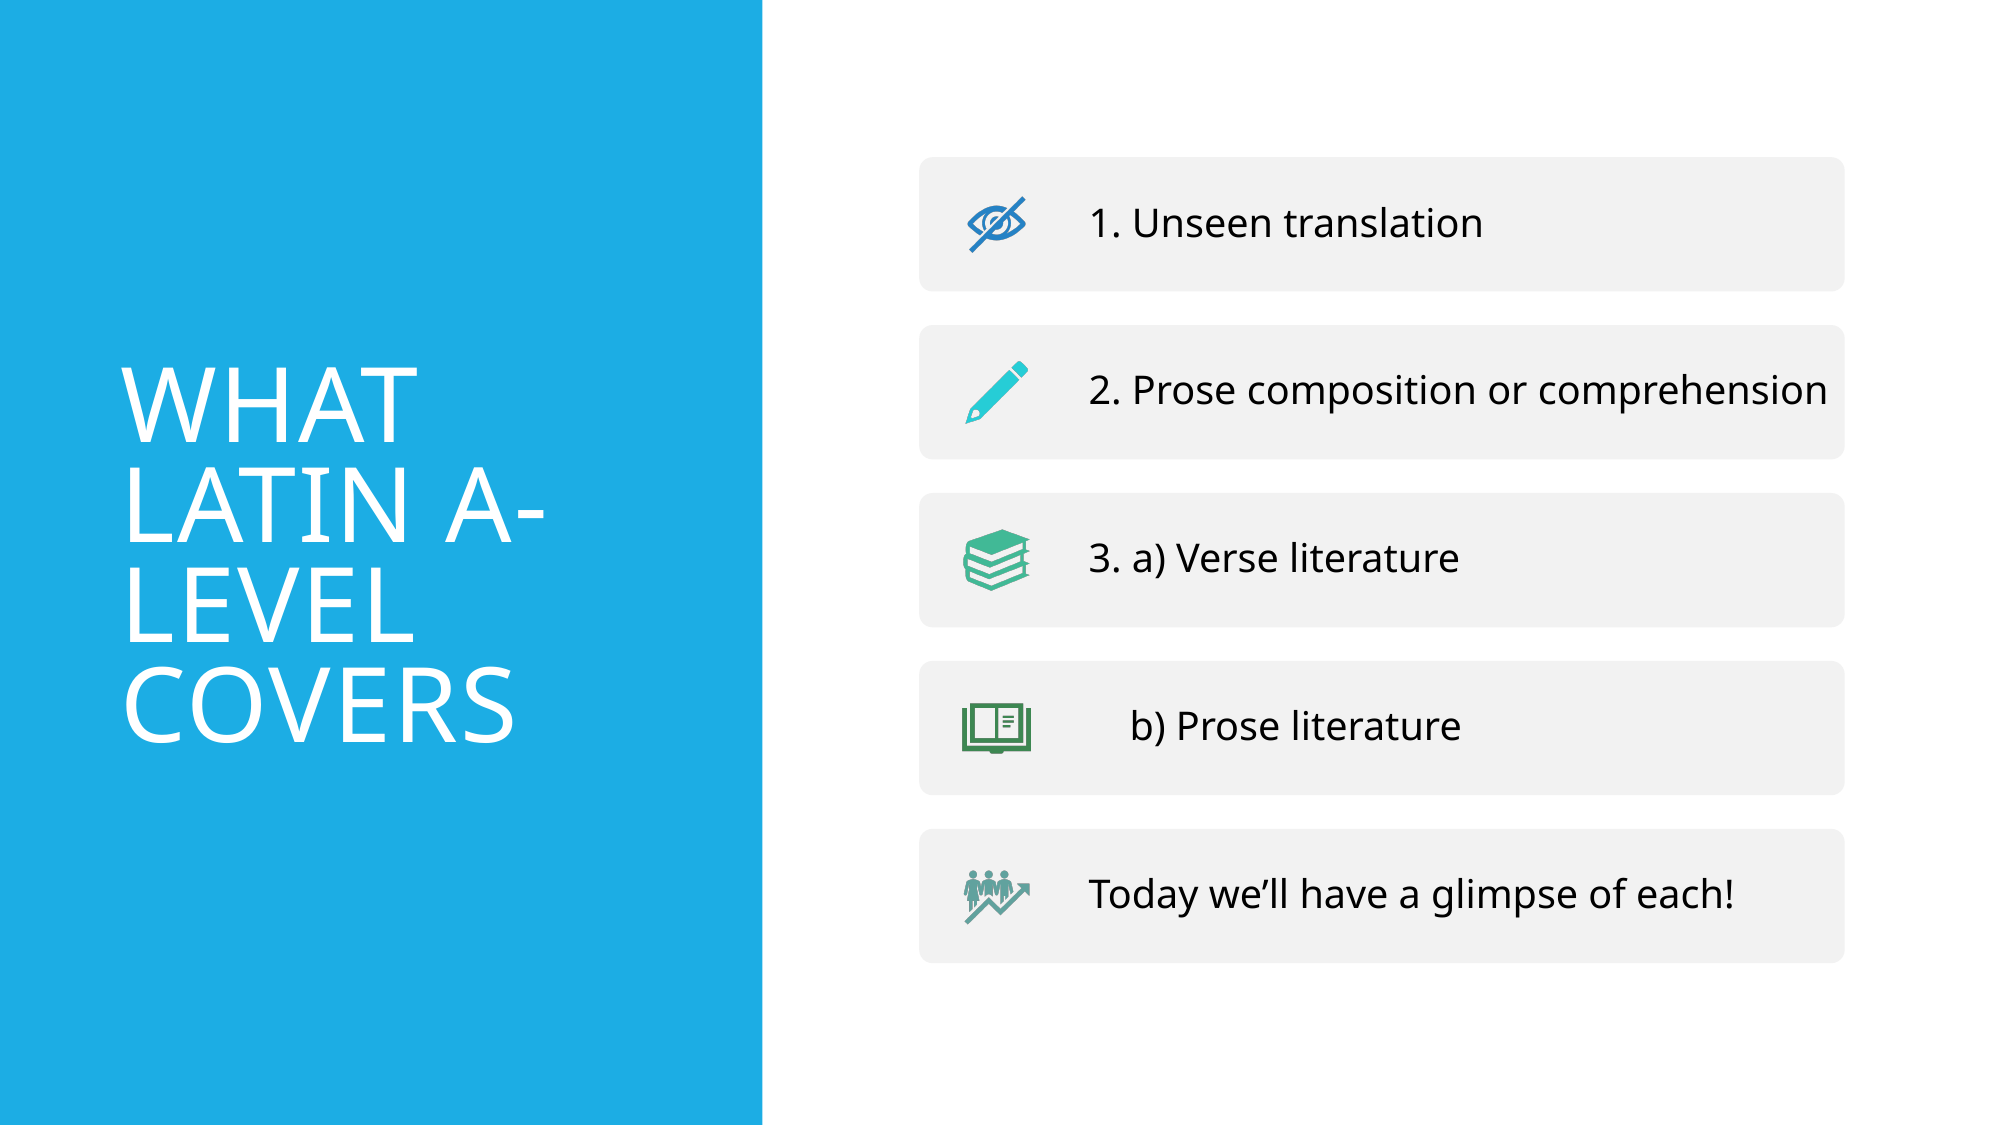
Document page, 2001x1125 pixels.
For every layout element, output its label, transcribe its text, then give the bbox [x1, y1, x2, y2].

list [918, 156, 1845, 964]
text_box [0, 0, 764, 1125]
title What Latin a-level covers [105, 105, 666, 1020]
